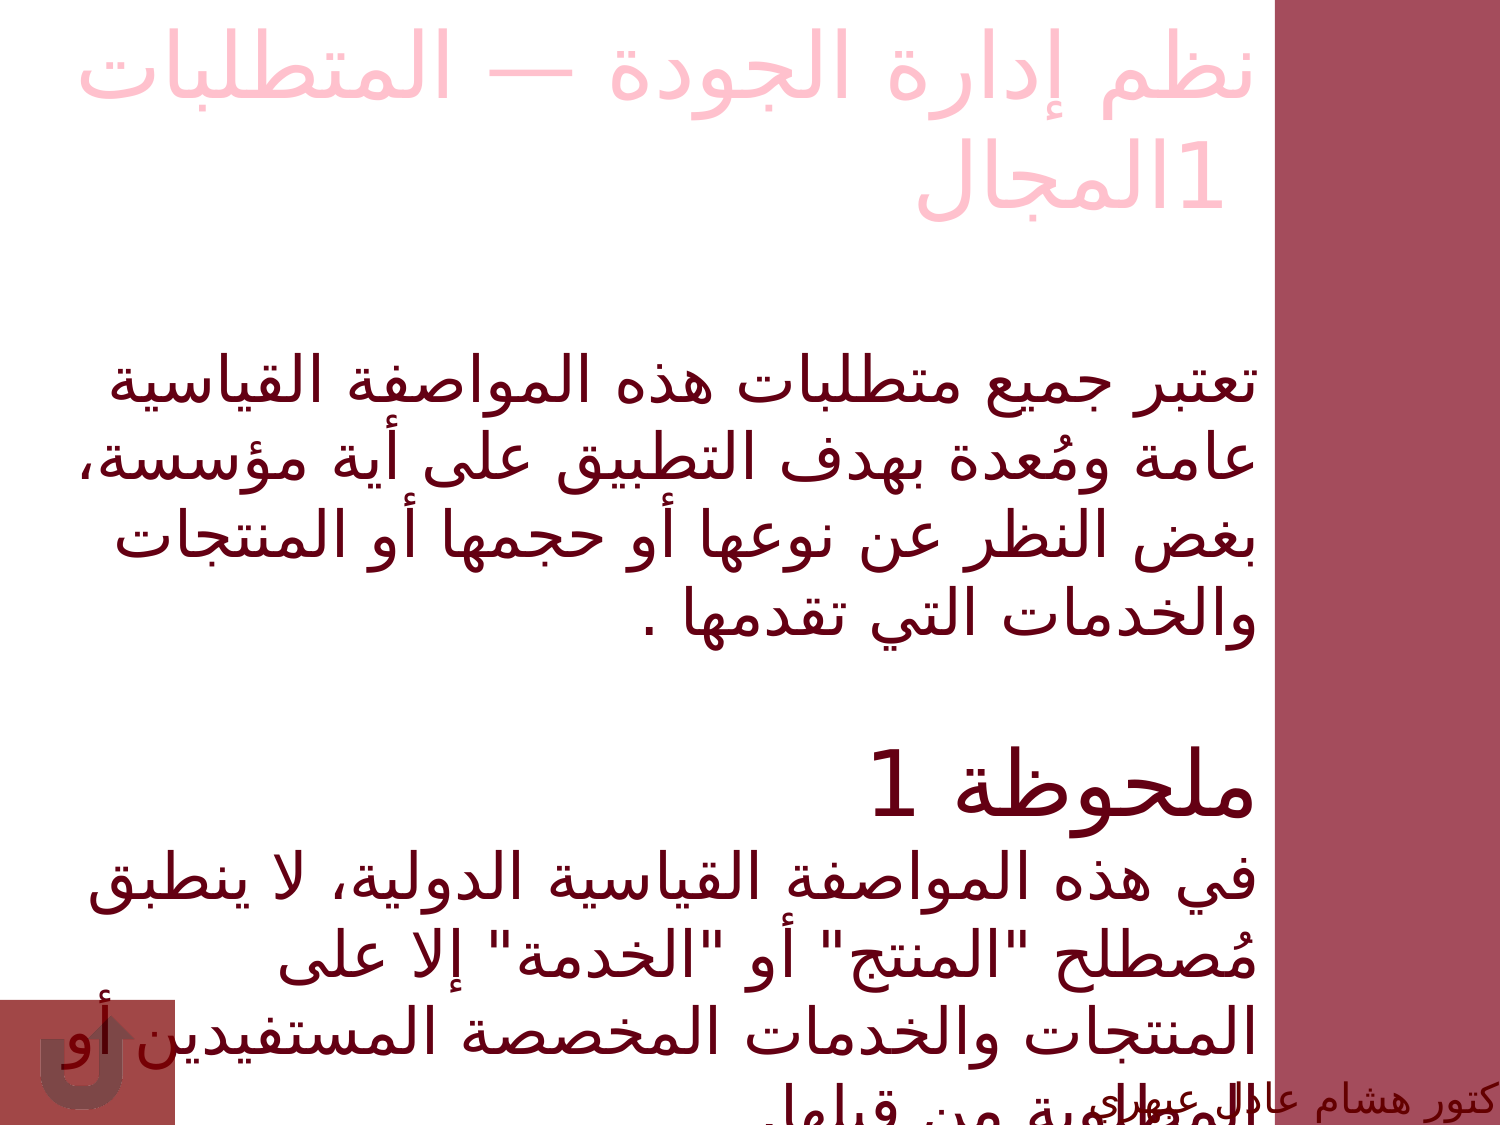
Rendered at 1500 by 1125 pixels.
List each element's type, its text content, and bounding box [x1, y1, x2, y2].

text_box الدكتور هشام عادل عبهري [1073, 1064, 1500, 1125]
text_box [0, 998, 177, 1125]
text_box نظم إدارة الجودة — المتطلبات 1المجال [0, 0, 1275, 235]
text_box [1273, 0, 1500, 1064]
text_box تعتبر جميع متطلبات هذه المواصفة القياسية عامة ومُعدة بهدف التطبيق على أية مؤسسة، بغض النظر عن نوعها أو حجمها أو المنتجات والخدمات التي تقدمها . ملحوظة 1 في هذه المواصفة القياسية الدولية، لا ينطبق مُصطلح "المنتج" أو "الخدمة" إلا على المنتجات والخدمات المخصصة المستفيدين أو المطلوبة من قبلها. ملحوظة 2 يمكن التعبير عن المتطلبات القانونية والتنظيمية باعتبارها متطلبات قانونية. [24, 330, 1275, 1125]
